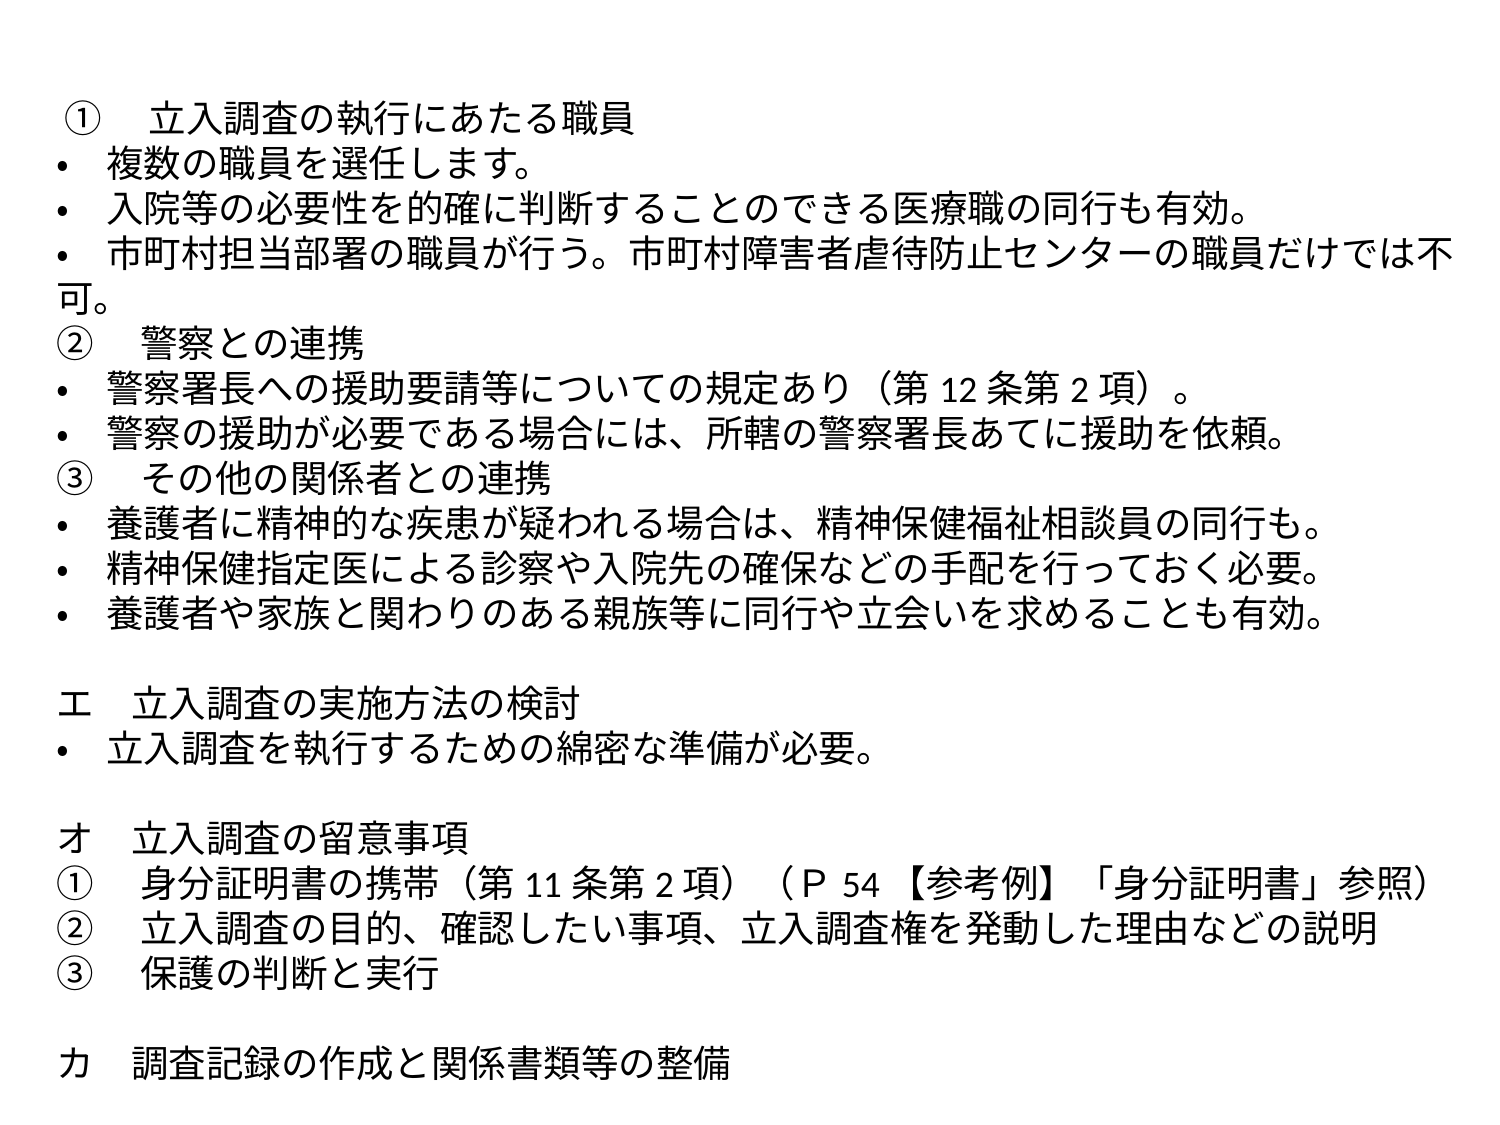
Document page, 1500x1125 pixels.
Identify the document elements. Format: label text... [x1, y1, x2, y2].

text_box ウ 立入調査の実施体制（P.51） ① 立入調査の執行にあたる職員 ・ 複数の職員を選任します。 ・ 入院等の必要性を的確に判断することのできる医療職の同行も有効。 ・ 市町村担当部署の職員が行う。市町村障害者虐待防止センターの職員だけでは不可。 ② 警察との連携 ・ 警察署長への援助要請等についての規定あり（第12条第2項）。 ・ 警察の援助が必要である場合には、所轄の警察署長あてに援助を依頼。 ③ その他の関係者との連携 ・ 養護者に精神的な疾患が疑われる場合は、精神保健福祉相談員の同行も。 ・ 精神保健指定医による診察や入院先の確保などの手配を行っておく必要。 ・ 養護者や家族と関わりのある親族等に同行や立会いを求めることも有効。 エ 立入調査の実施方法の検討 ・ 立入調査を執行するための綿密な準備が必要。 オ 立入調査の留意事項 ① 身分証明書の携帯（第11条第2項）（Ｐ54【参考例】「身分証明書」参照） ② 立入調査の目的、確認したい事項、立入調査権を発動した理由などの説明 ③ 保護の判断と実行 カ 調査記録の作成と関係書類等の整備 [41, 42, 1471, 1093]
